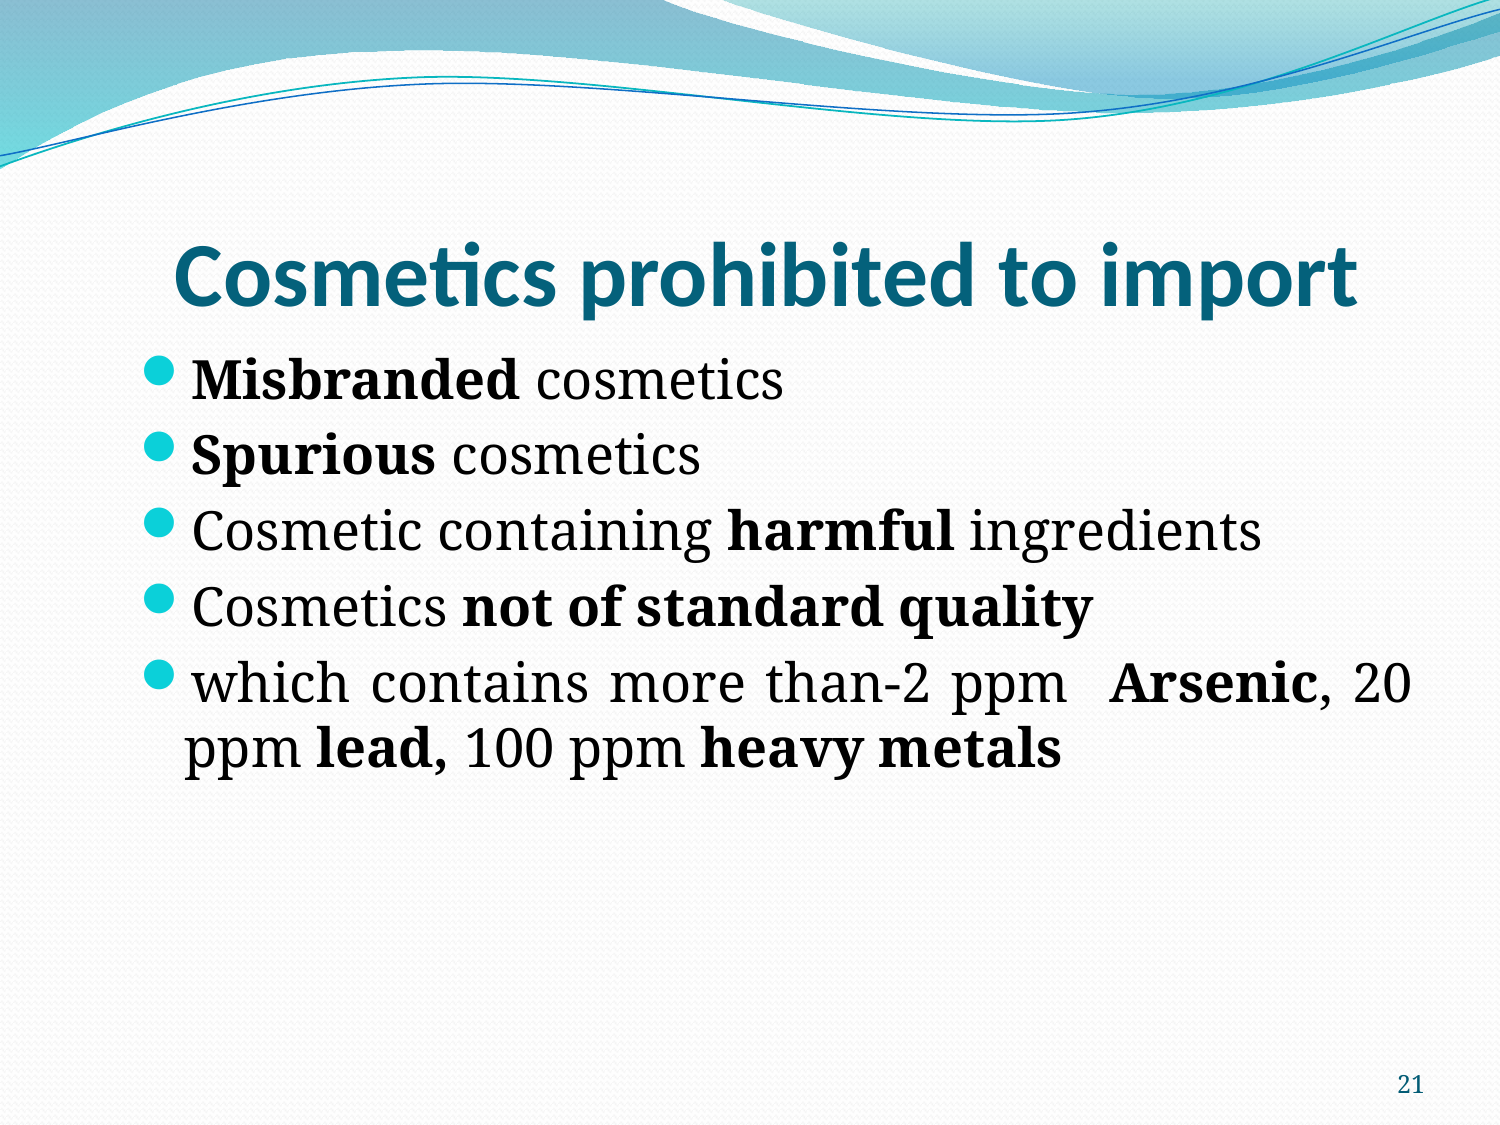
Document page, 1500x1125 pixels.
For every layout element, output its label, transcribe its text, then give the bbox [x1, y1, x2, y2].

slide_number 21 [1299, 1042, 1425, 1103]
title Cosmetics prohibited to import [174, 137, 1405, 325]
list Misbranded cosmetics Spurious cosmetics Cosmetic containing harmful ingredients Cosmetics not of standard quality which contains more than-2 ppm Arsenic, 20 ppm lead, 100 ppm heavy metals [125, 337, 1428, 950]
